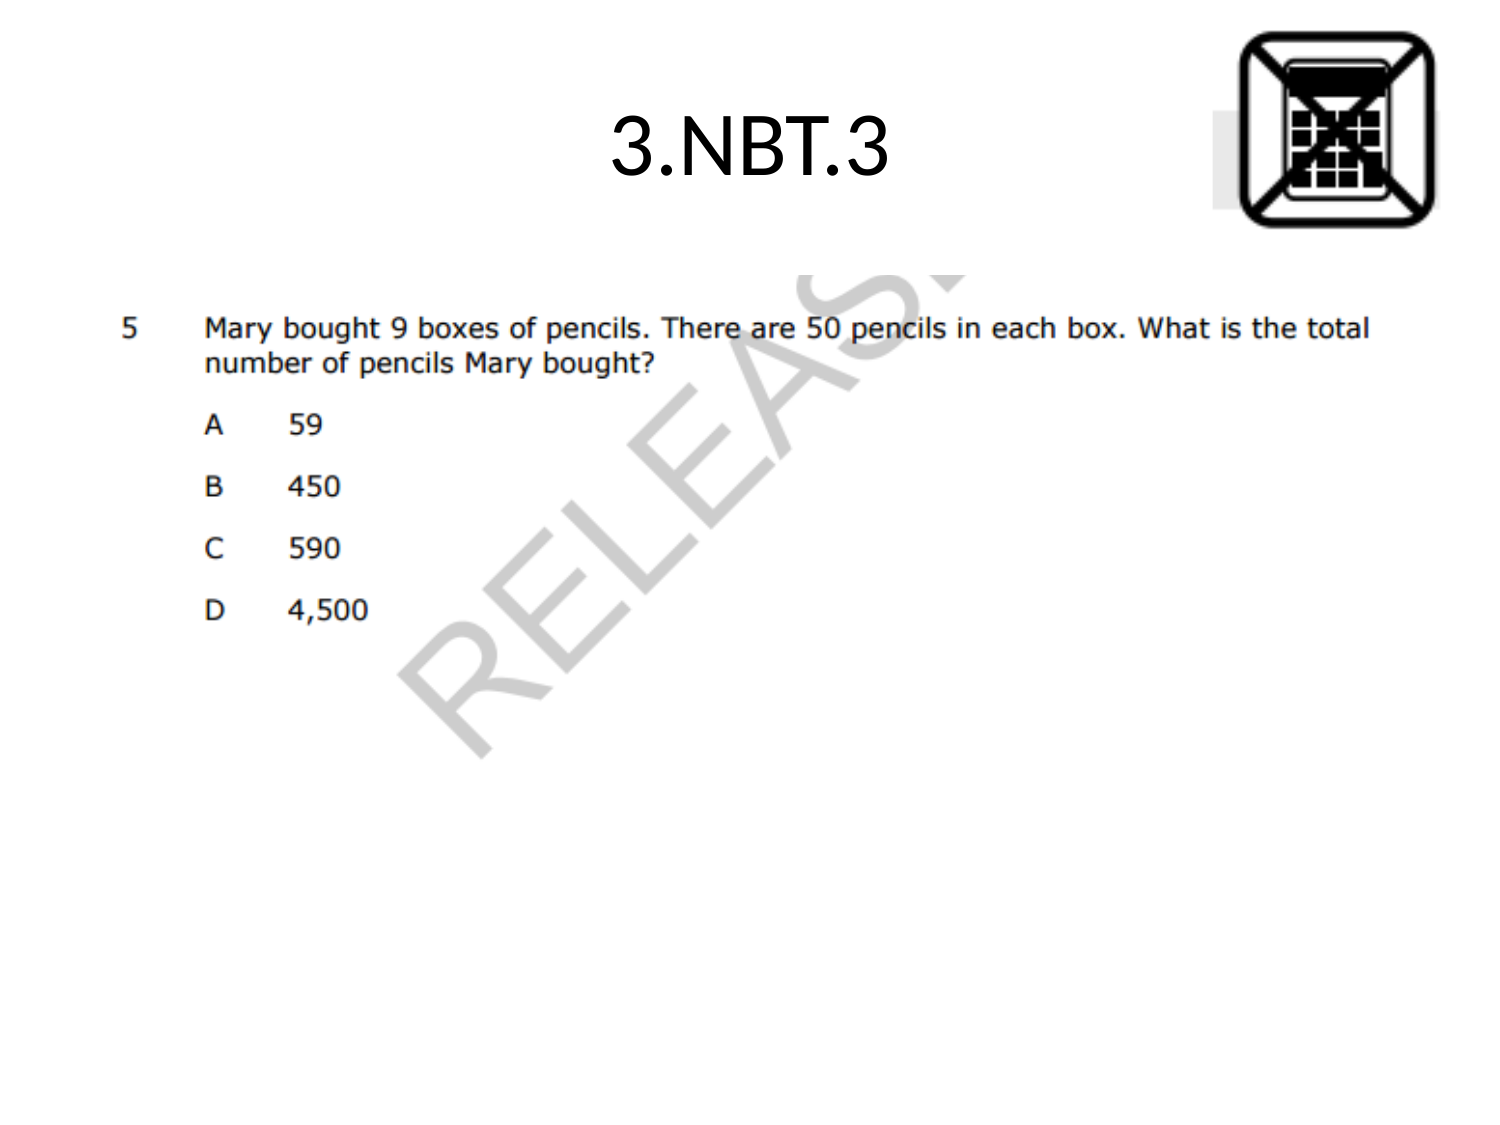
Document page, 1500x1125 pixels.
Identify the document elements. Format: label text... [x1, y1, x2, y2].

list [62, 274, 1413, 788]
picture [1212, 12, 1474, 261]
title 3.NBT.3 [75, 45, 1207, 233]
